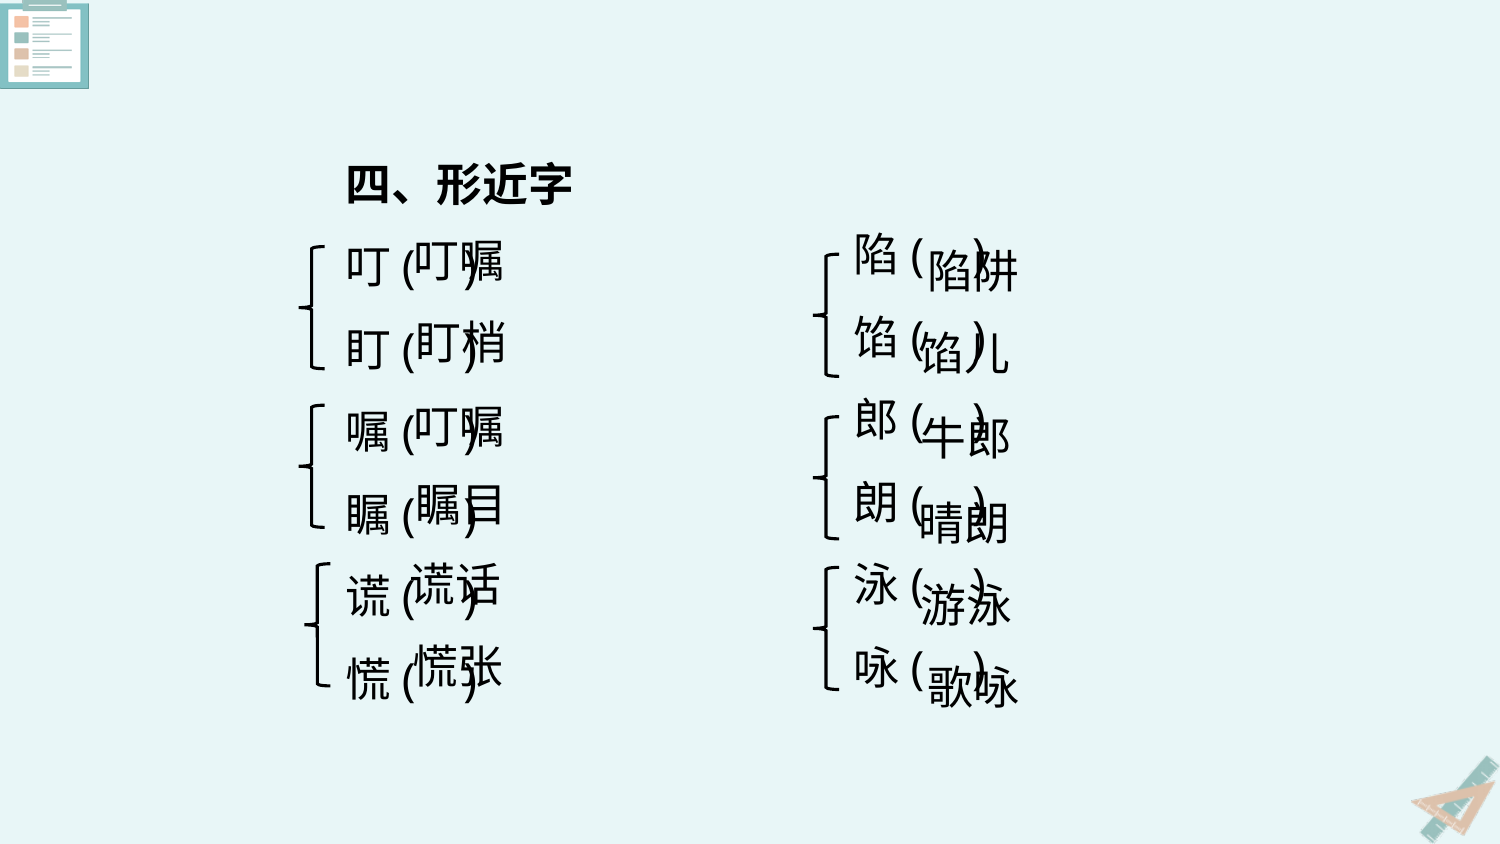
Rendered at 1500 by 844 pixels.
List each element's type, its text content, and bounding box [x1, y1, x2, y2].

text_box 陷( ) 馅( ) 郎( ) 朗( ) 泳( ) 咏( ) [839, 136, 1137, 701]
text_box 叮嘱 [398, 390, 521, 461]
text_box 慌张 [397, 630, 519, 700]
text_box 陷阱 [913, 235, 1035, 306]
text_box 牛郎 [906, 402, 1028, 473]
text_box 馅儿 [903, 317, 1025, 388]
text_box 叮嘱 [398, 224, 521, 295]
text_box [298, 404, 325, 528]
text_box [298, 246, 325, 370]
text_box 盯梢 [400, 306, 523, 377]
text_box [812, 253, 840, 377]
text_box 四、形近字 叮( ) 盯( ) 嘱( ) 瞩( ) 谎( ) 慌( ) [330, 120, 629, 713]
picture [1411, 755, 1500, 844]
text_box [812, 416, 840, 540]
text_box 游泳 [906, 568, 1028, 639]
text_box [304, 563, 331, 687]
text_box 晴朗 [903, 487, 1025, 557]
text_box 谎话 [394, 548, 516, 619]
text_box [812, 566, 840, 691]
text_box 瞩目 [401, 468, 523, 538]
text_box 歌咏 [913, 650, 1035, 721]
picture [0, 0, 89, 89]
